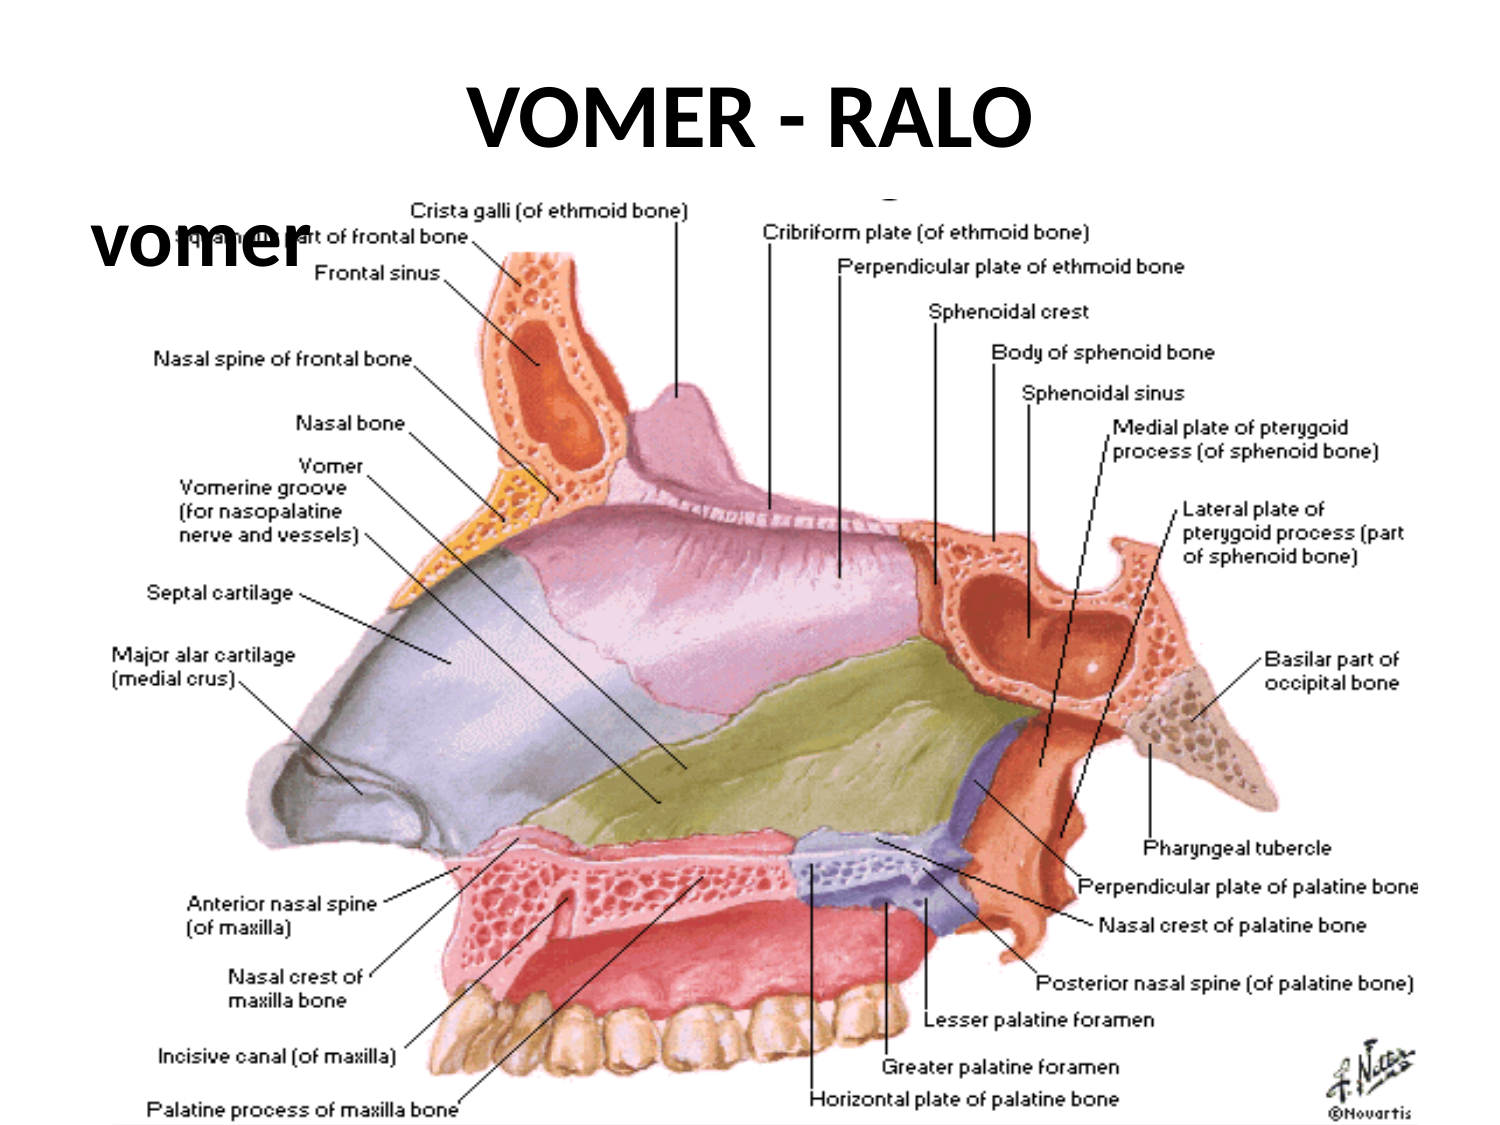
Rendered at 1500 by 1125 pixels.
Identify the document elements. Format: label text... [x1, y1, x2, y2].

title VOMER - RALO [75, 45, 1425, 175]
list vomer [75, 175, 1425, 1125]
picture [111, 198, 1419, 1125]
